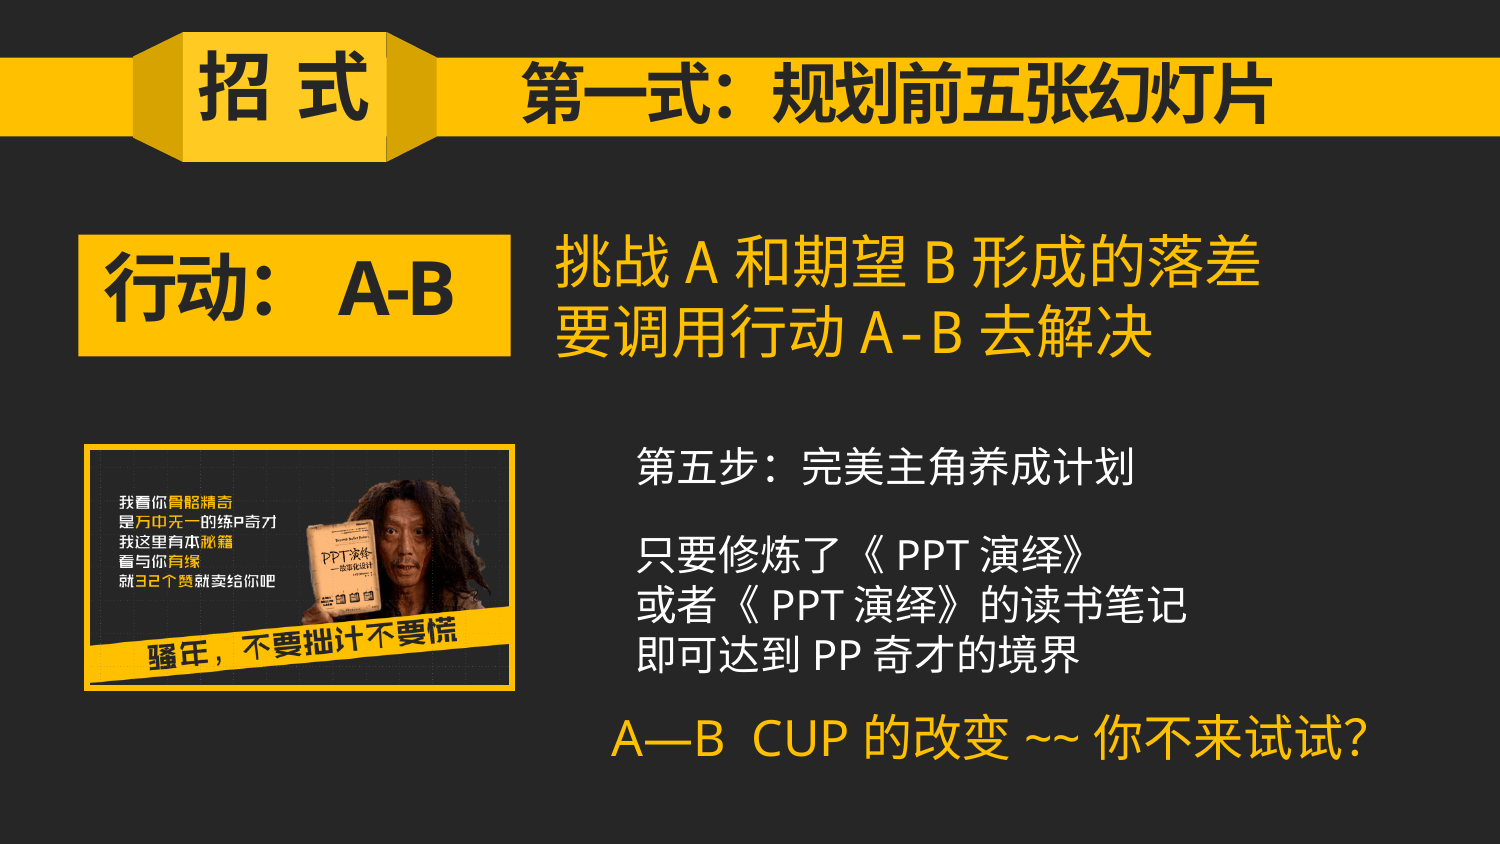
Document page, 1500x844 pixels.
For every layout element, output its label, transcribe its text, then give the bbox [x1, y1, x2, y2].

text_box [1447, 55, 1500, 138]
text_box 挑战A和期望B形成的落差 要调用行动A-B去解决 [539, 218, 1483, 373]
text_box [389, 45, 439, 164]
text_box 第五步：完美主角养成计划 [620, 433, 1500, 499]
text_box [130, 30, 181, 164]
text_box [181, 30, 389, 164]
text_box [76, 232, 513, 358]
text_box 行动：A-B [88, 232, 533, 338]
text_box 第一式：规划前五张幻灯片 [504, 44, 1447, 139]
text_box [0, 55, 131, 138]
picture [89, 449, 510, 685]
text_box 招 式 [182, 32, 417, 137]
text_box 只要修炼了《PPT演绎》 或者《PPT演绎》的读书笔记 即可达到PP奇才的境界 [620, 521, 1400, 687]
text_box A—B CUP的改变~~你不来试试？ [596, 698, 1495, 774]
text_box [438, 55, 504, 138]
